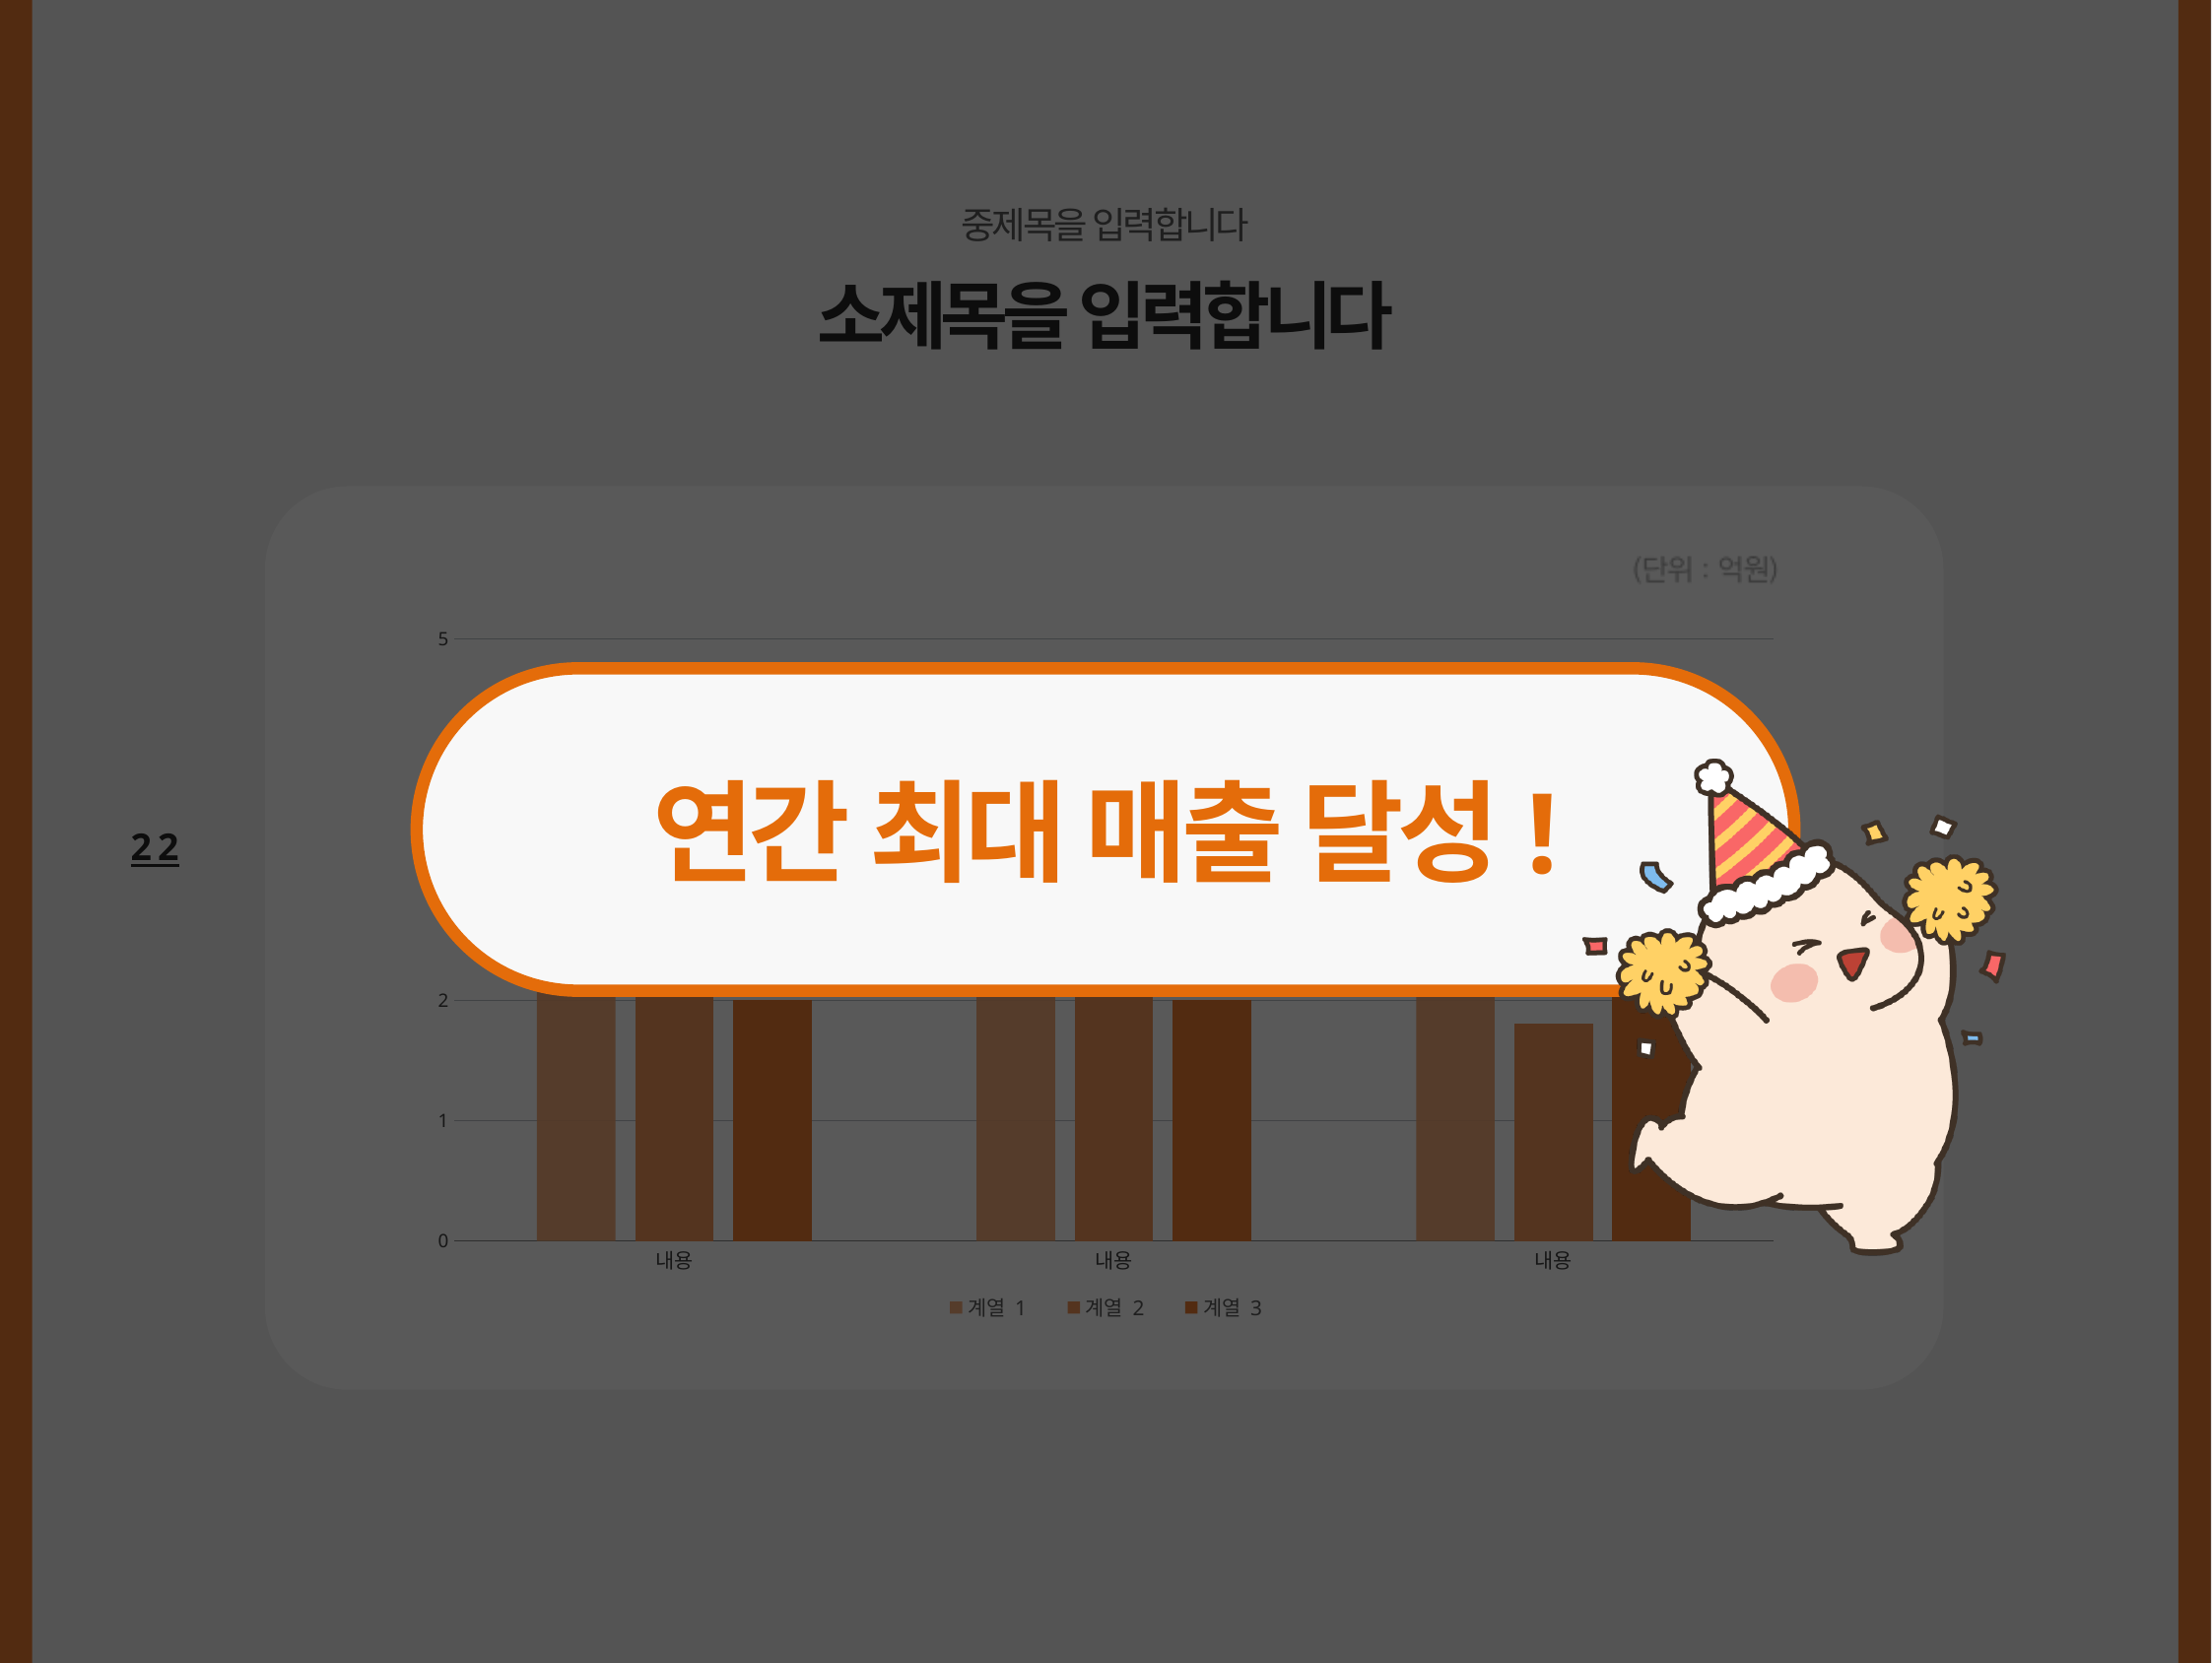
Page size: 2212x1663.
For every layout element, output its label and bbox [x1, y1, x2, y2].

picture [1568, 546, 1794, 605]
chart [409, 610, 1802, 1340]
text_box [848, 802, 1063, 918]
picture [1504, 756, 2083, 1257]
text_box [0, 0, 2212, 1663]
